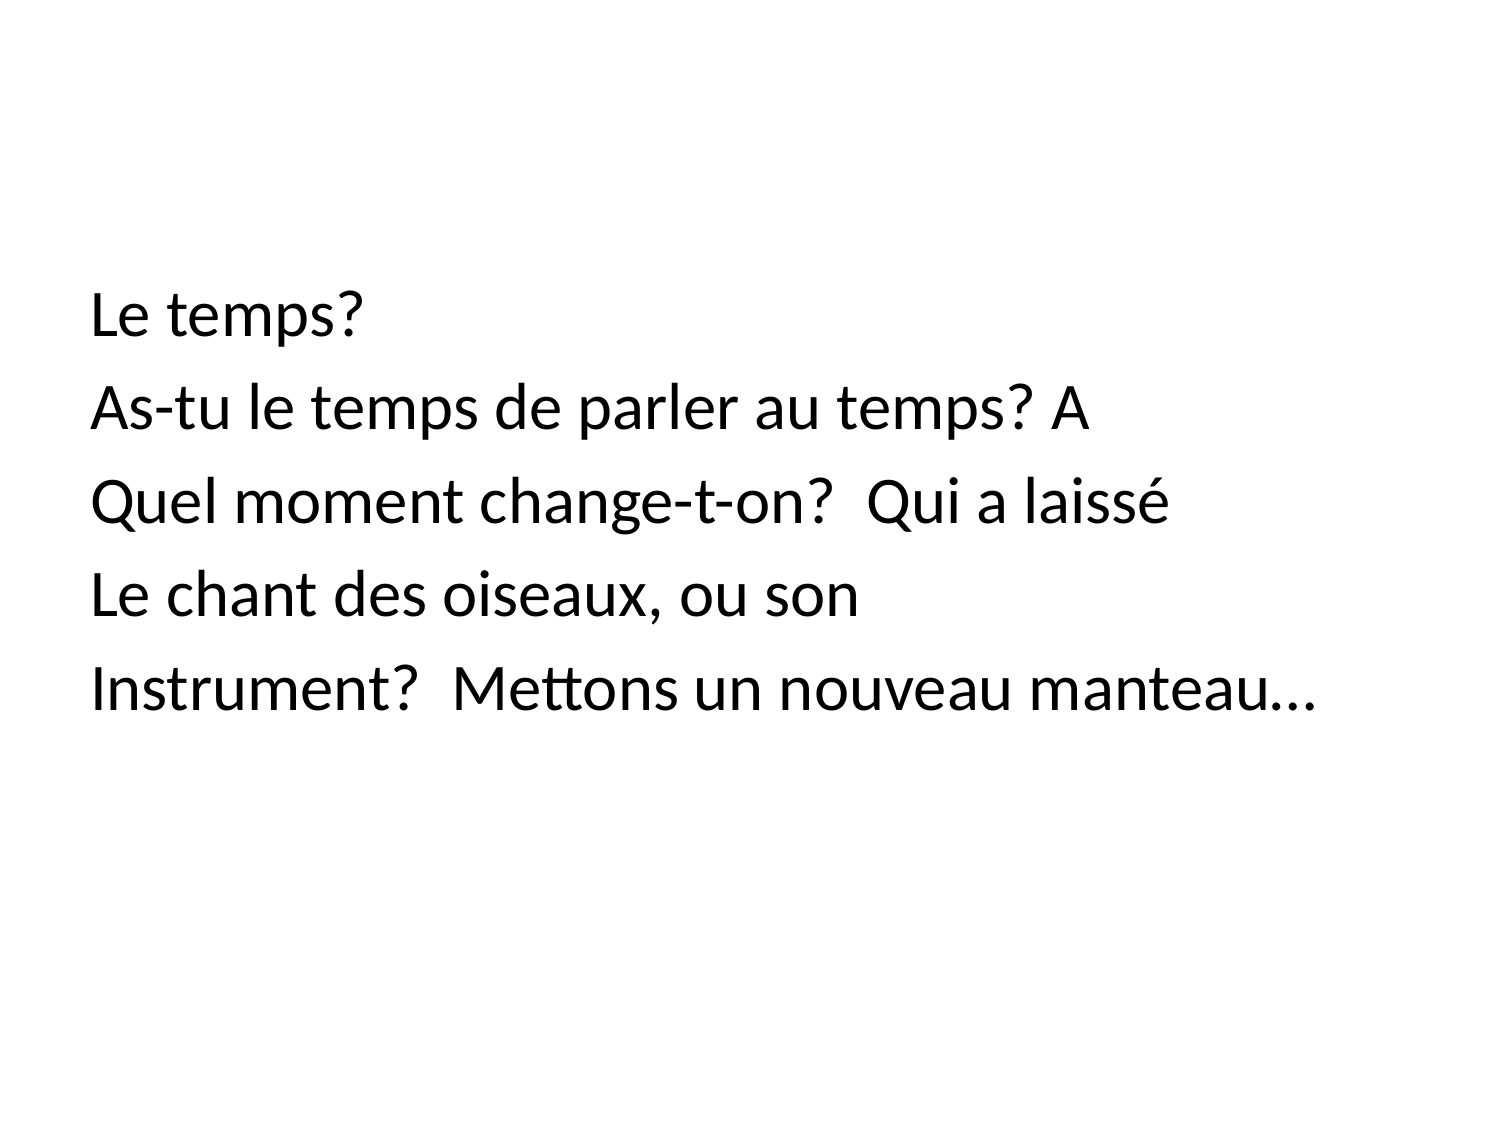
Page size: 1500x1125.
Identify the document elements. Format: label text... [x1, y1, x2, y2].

list Le temps? As-tu le temps de parler au temps? A Quel moment change-t-on? Qui a laissé Le chant des oiseaux, ou son Instrument? Mettons un nouveau manteau… [75, 262, 1425, 1005]
